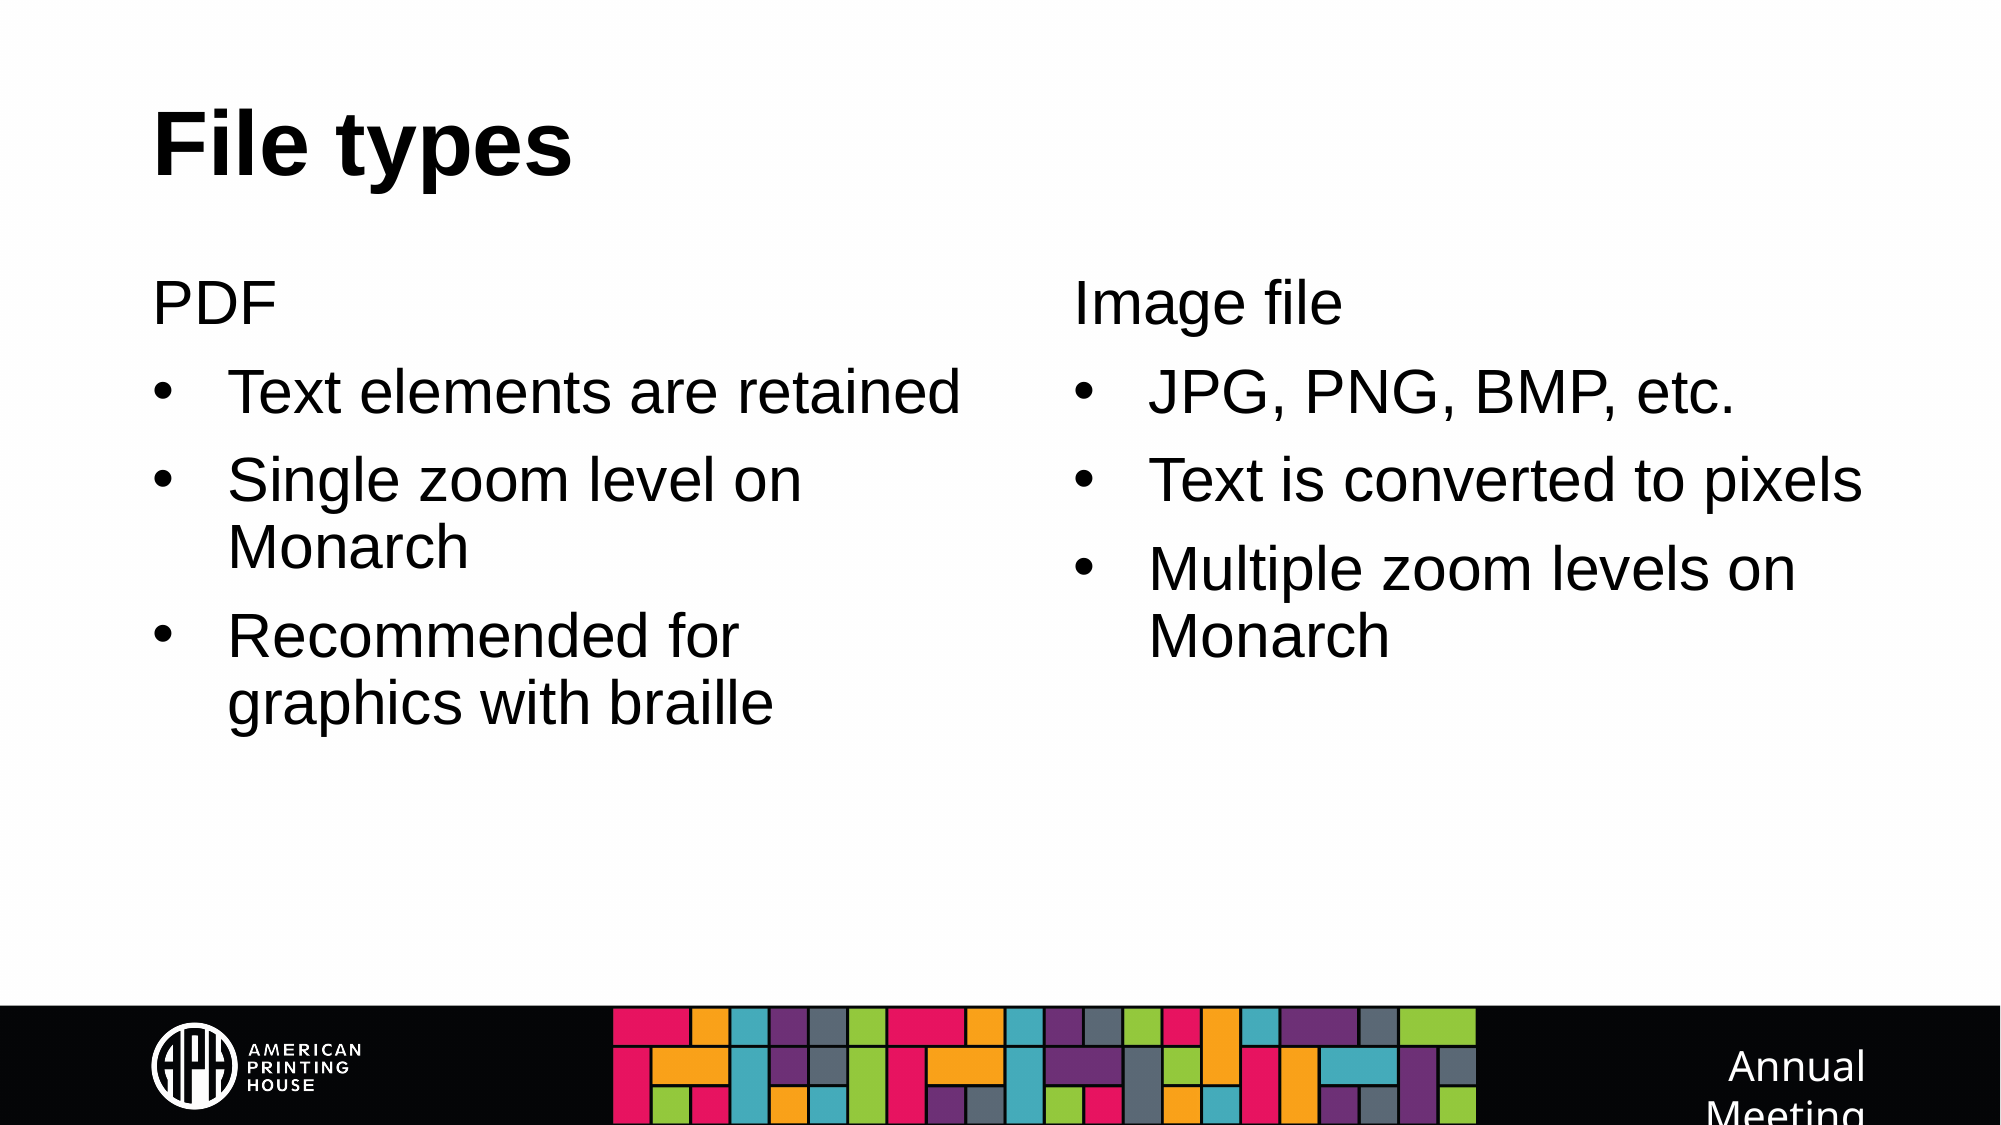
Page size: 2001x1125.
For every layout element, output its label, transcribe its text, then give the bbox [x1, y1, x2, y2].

picture [0, 0, 2001, 1125]
picture [1771, 1111, 1783, 1118]
list PDF Text elements are retained Single zoom level on Monarch Recommended for graphics with braille [137, 263, 988, 761]
title File types [137, 59, 1863, 232]
picture [1748, 1111, 1760, 1118]
picture [1727, 1107, 1734, 1125]
picture [1711, 1105, 1719, 1125]
picture [1846, 1111, 1858, 1125]
list Image file JPG, PNG, BMP, etc. Text is converted to pixels Multiple zoom levels on Monarch [1058, 263, 1881, 718]
picture [1821, 1111, 1833, 1125]
